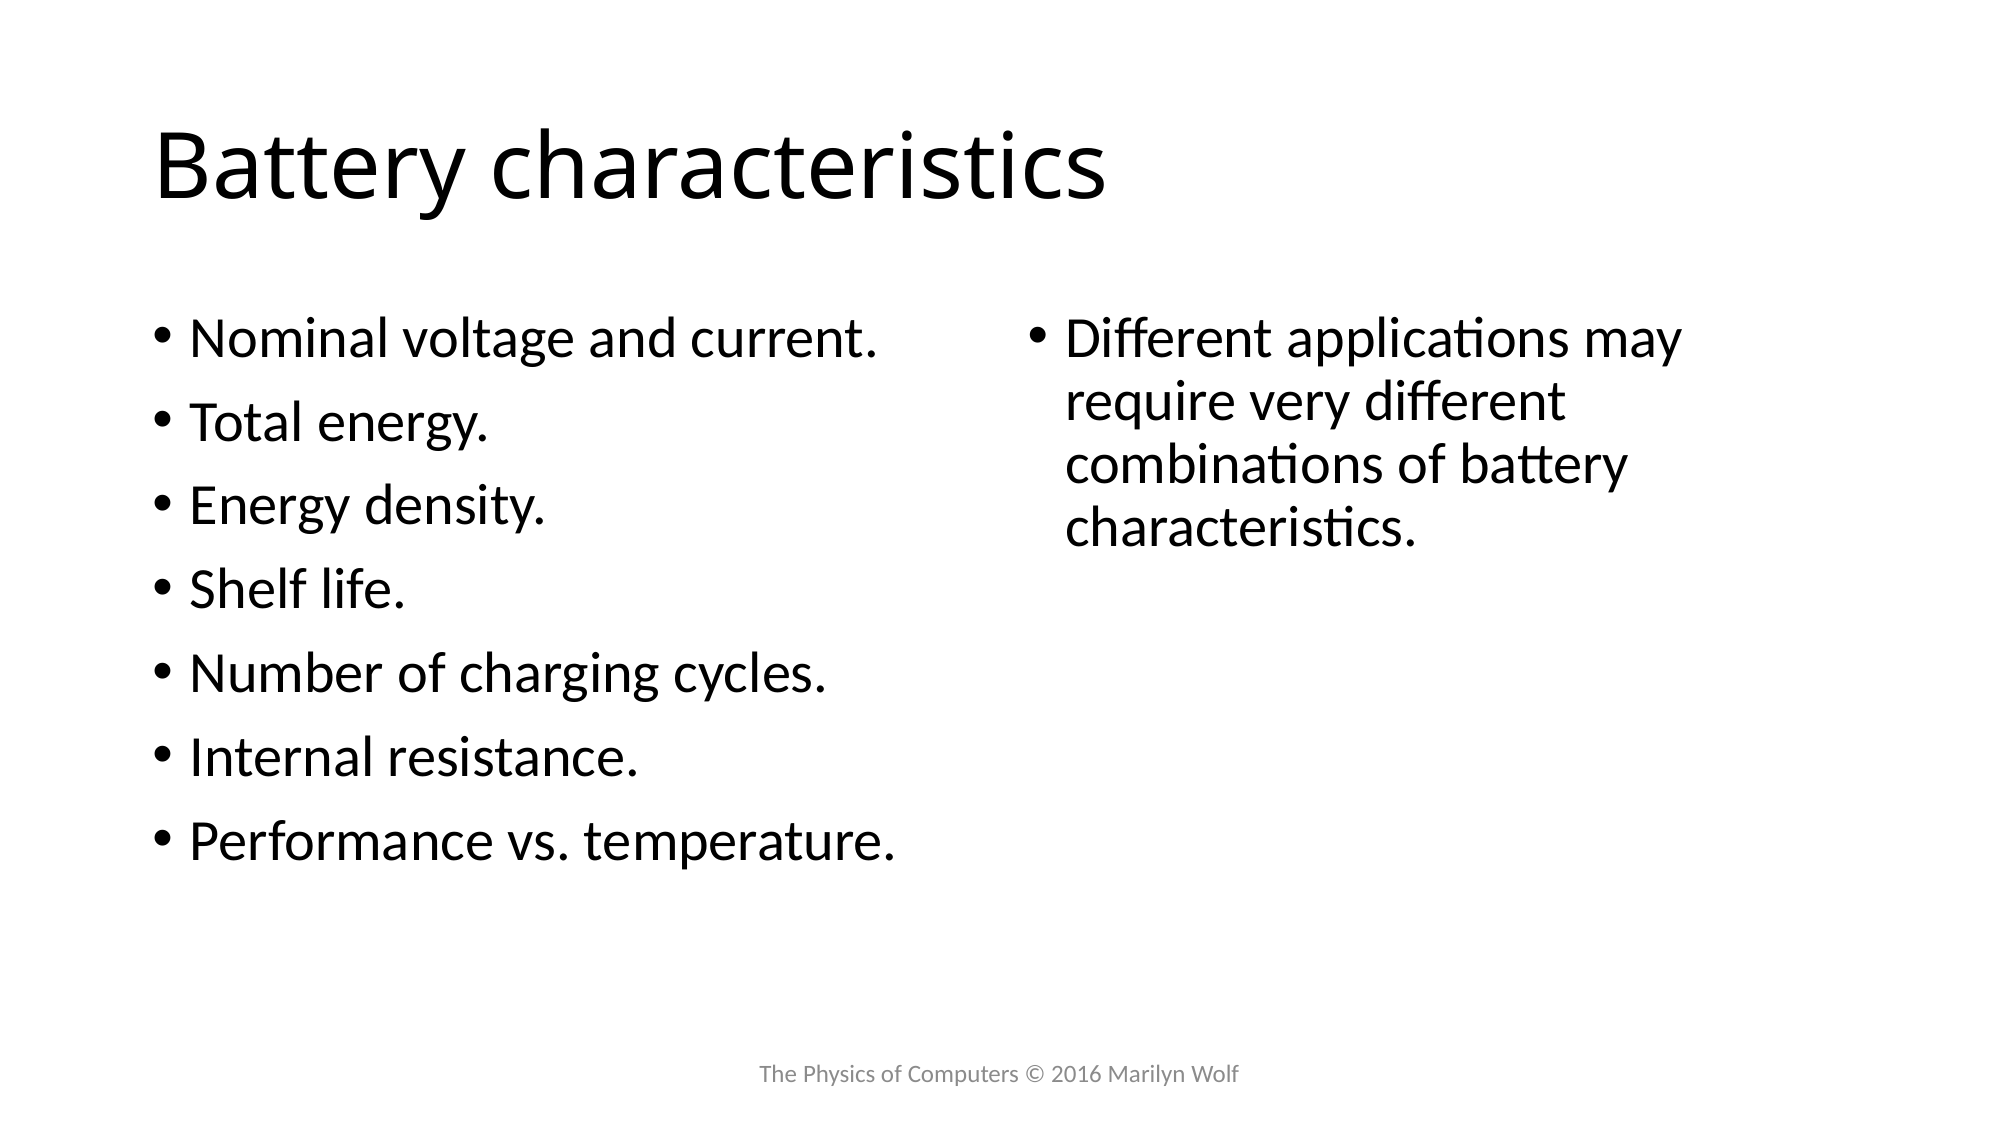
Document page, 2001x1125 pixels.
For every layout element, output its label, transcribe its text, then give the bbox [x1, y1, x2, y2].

title Battery characteristics [137, 59, 1863, 278]
list Nominal voltage and current. Total energy. Energy density. Shelf life. Number of charging cycles. Internal resistance. Performance vs. temperature. [137, 299, 988, 1014]
list Different applications may require very different combinations of battery characteristics. [1012, 299, 1863, 1014]
footer The Physics of Computers © 2016 Marilyn Wolf [662, 1042, 1338, 1103]
